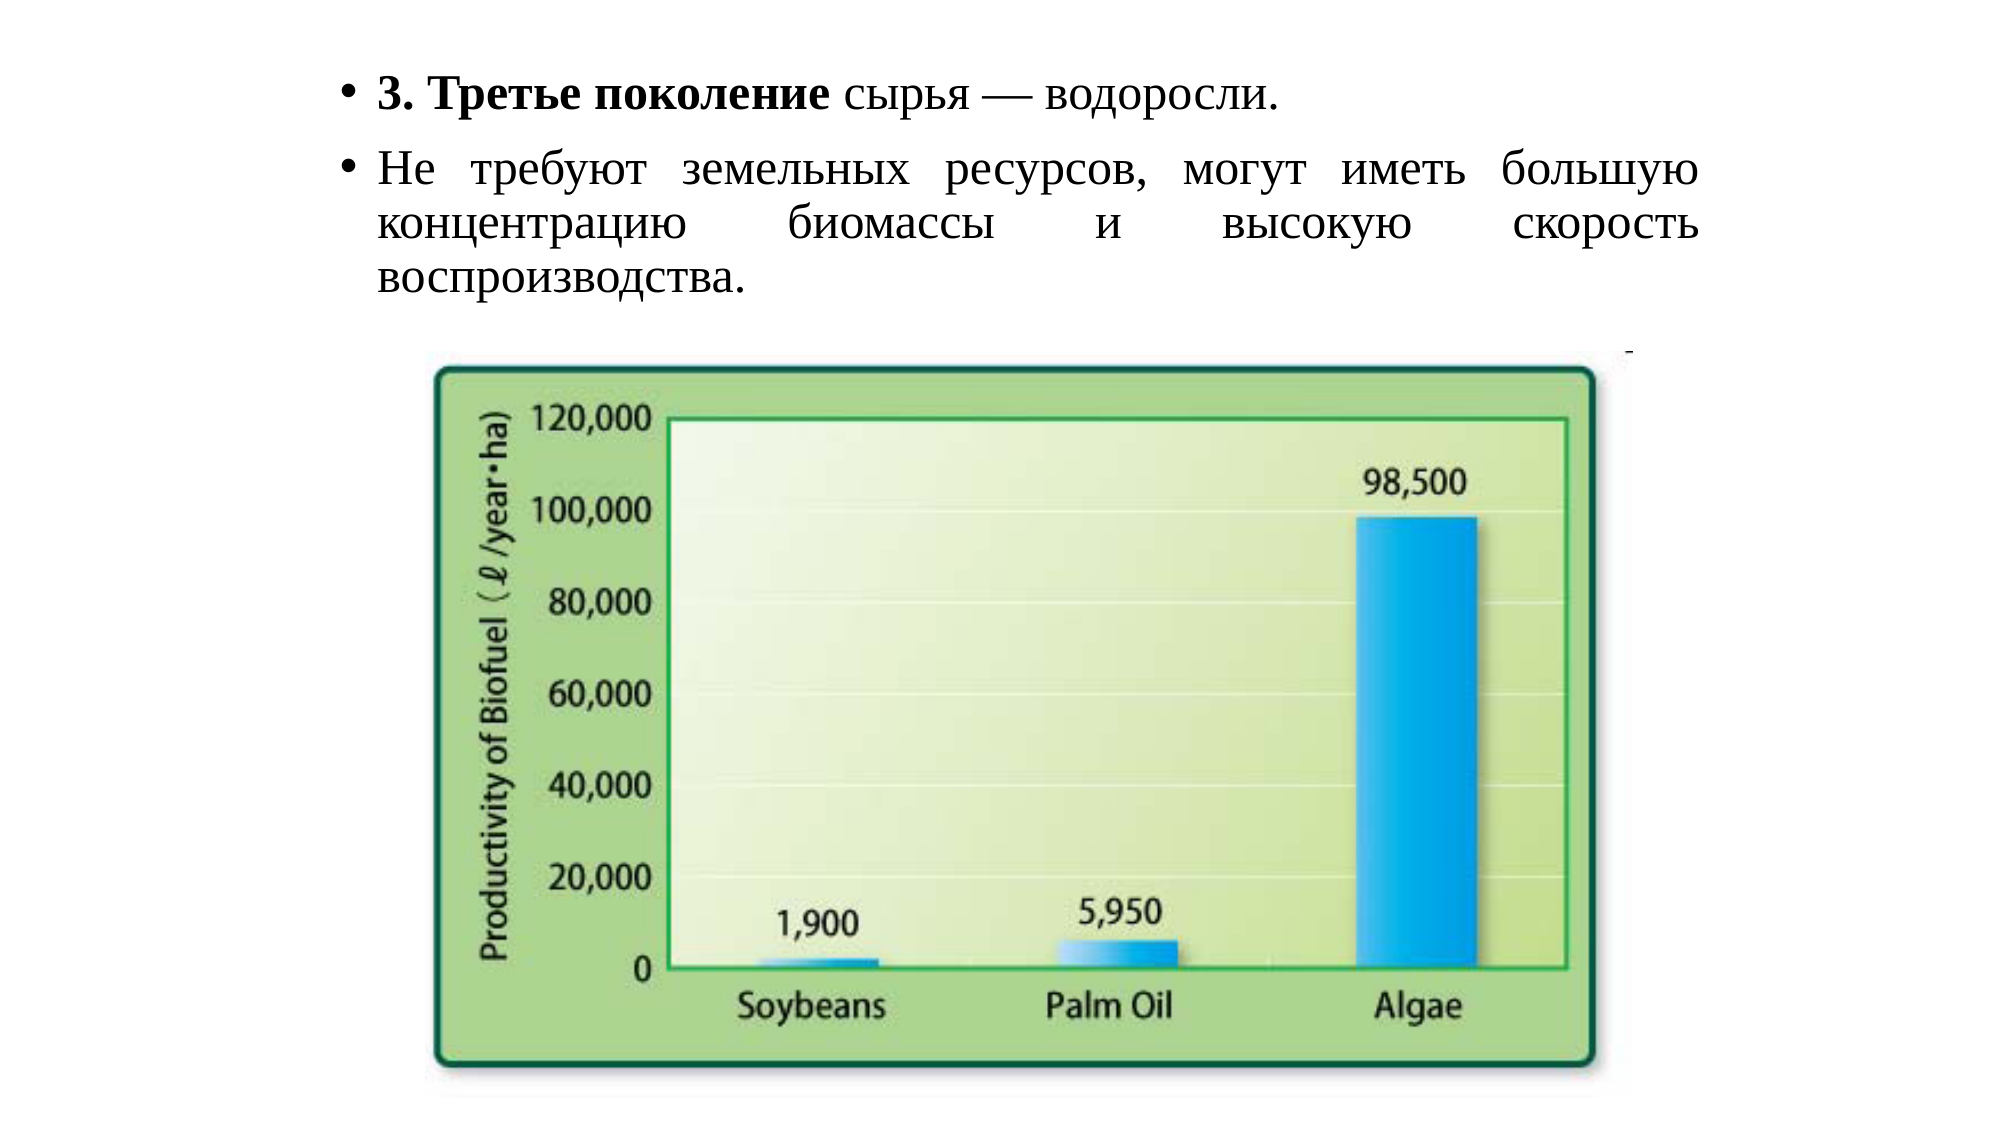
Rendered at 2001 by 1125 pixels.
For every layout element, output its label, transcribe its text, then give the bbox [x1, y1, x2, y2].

picture [425, 351, 1633, 1098]
list 3. Третье поколение сырья — водоросли. Не требуют земельных ресурсов, могут иметь большую концентрацию биомассы и высокую скорость воспроизводства. [324, 58, 1715, 1005]
